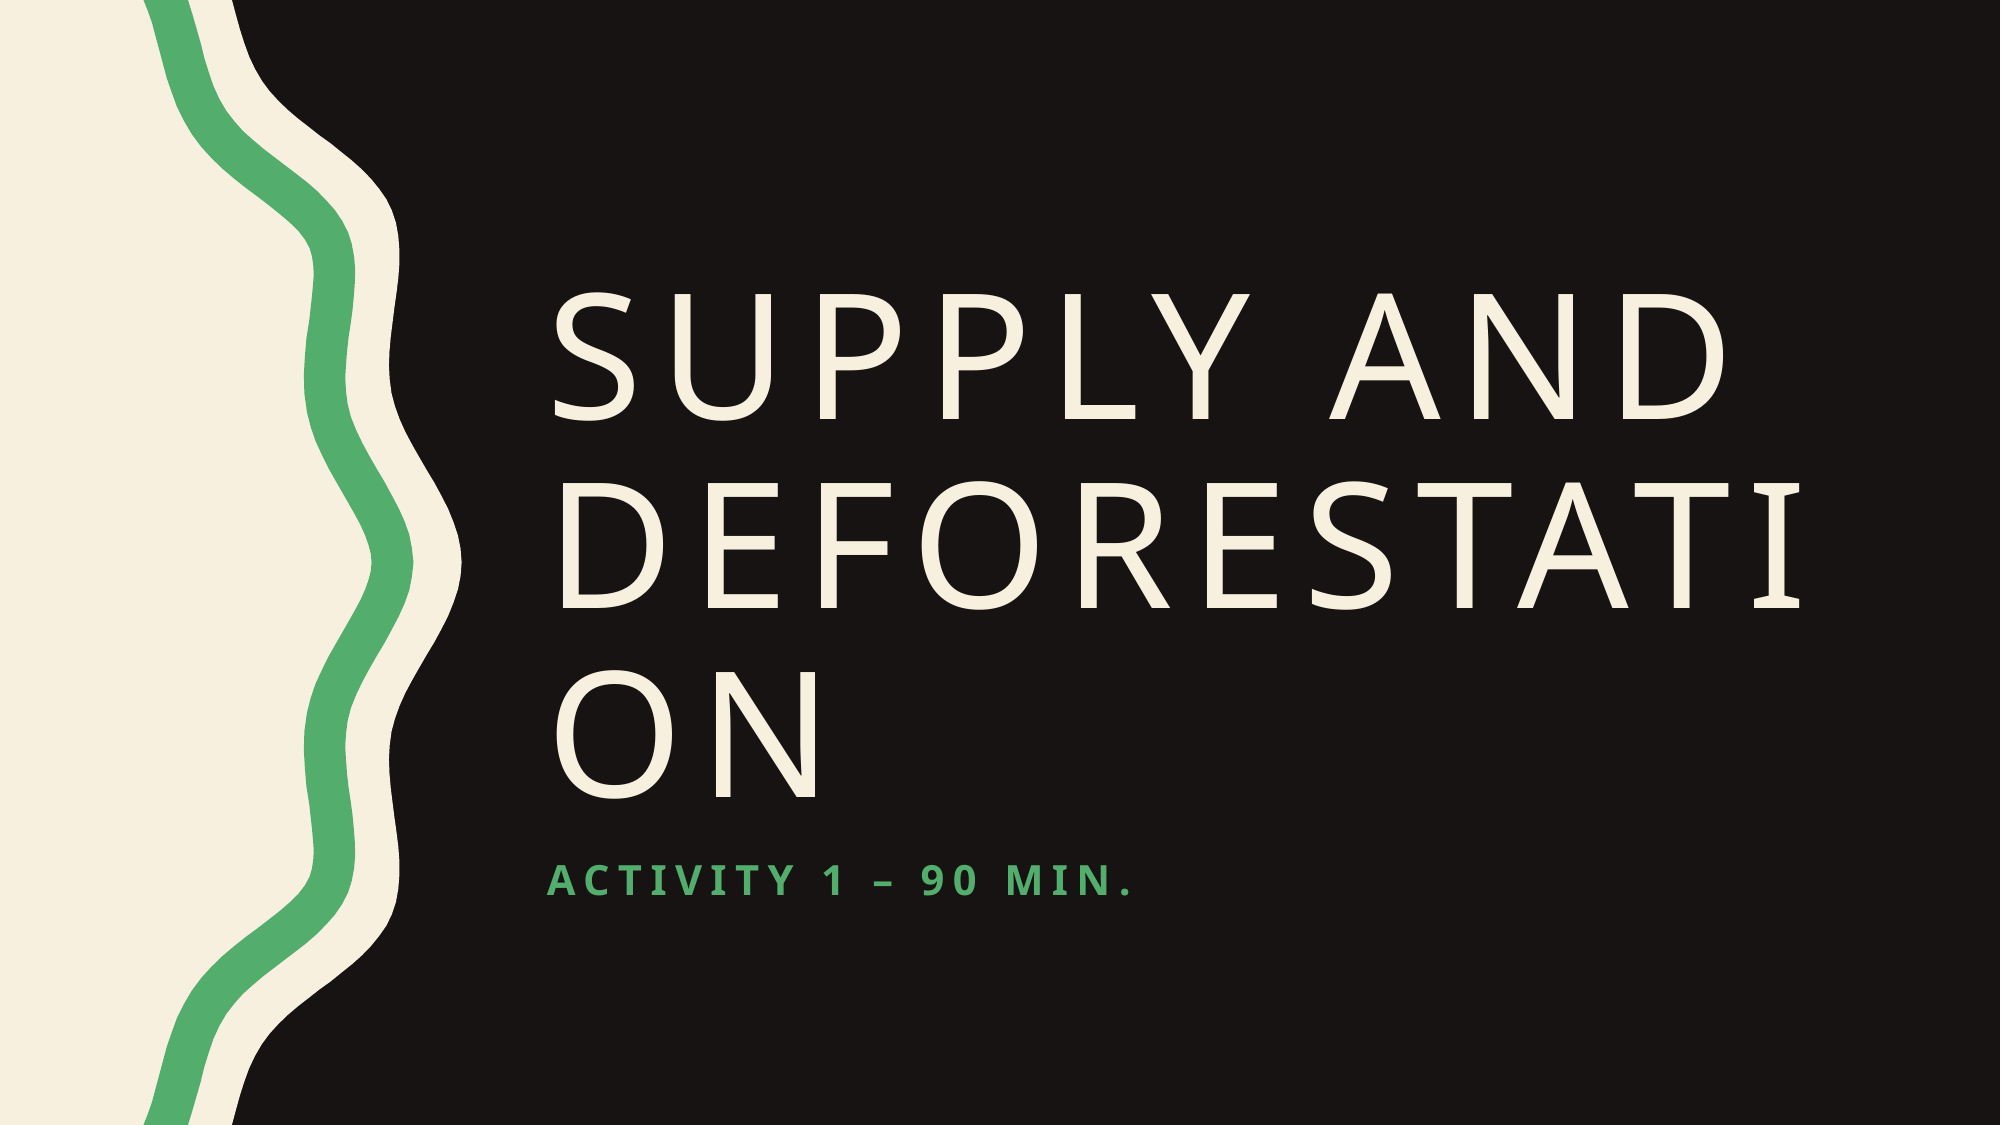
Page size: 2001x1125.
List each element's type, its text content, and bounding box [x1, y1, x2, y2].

list Activity 1 – 90 min. [531, 846, 1684, 1003]
title Supply and deforestation [531, 176, 1875, 843]
